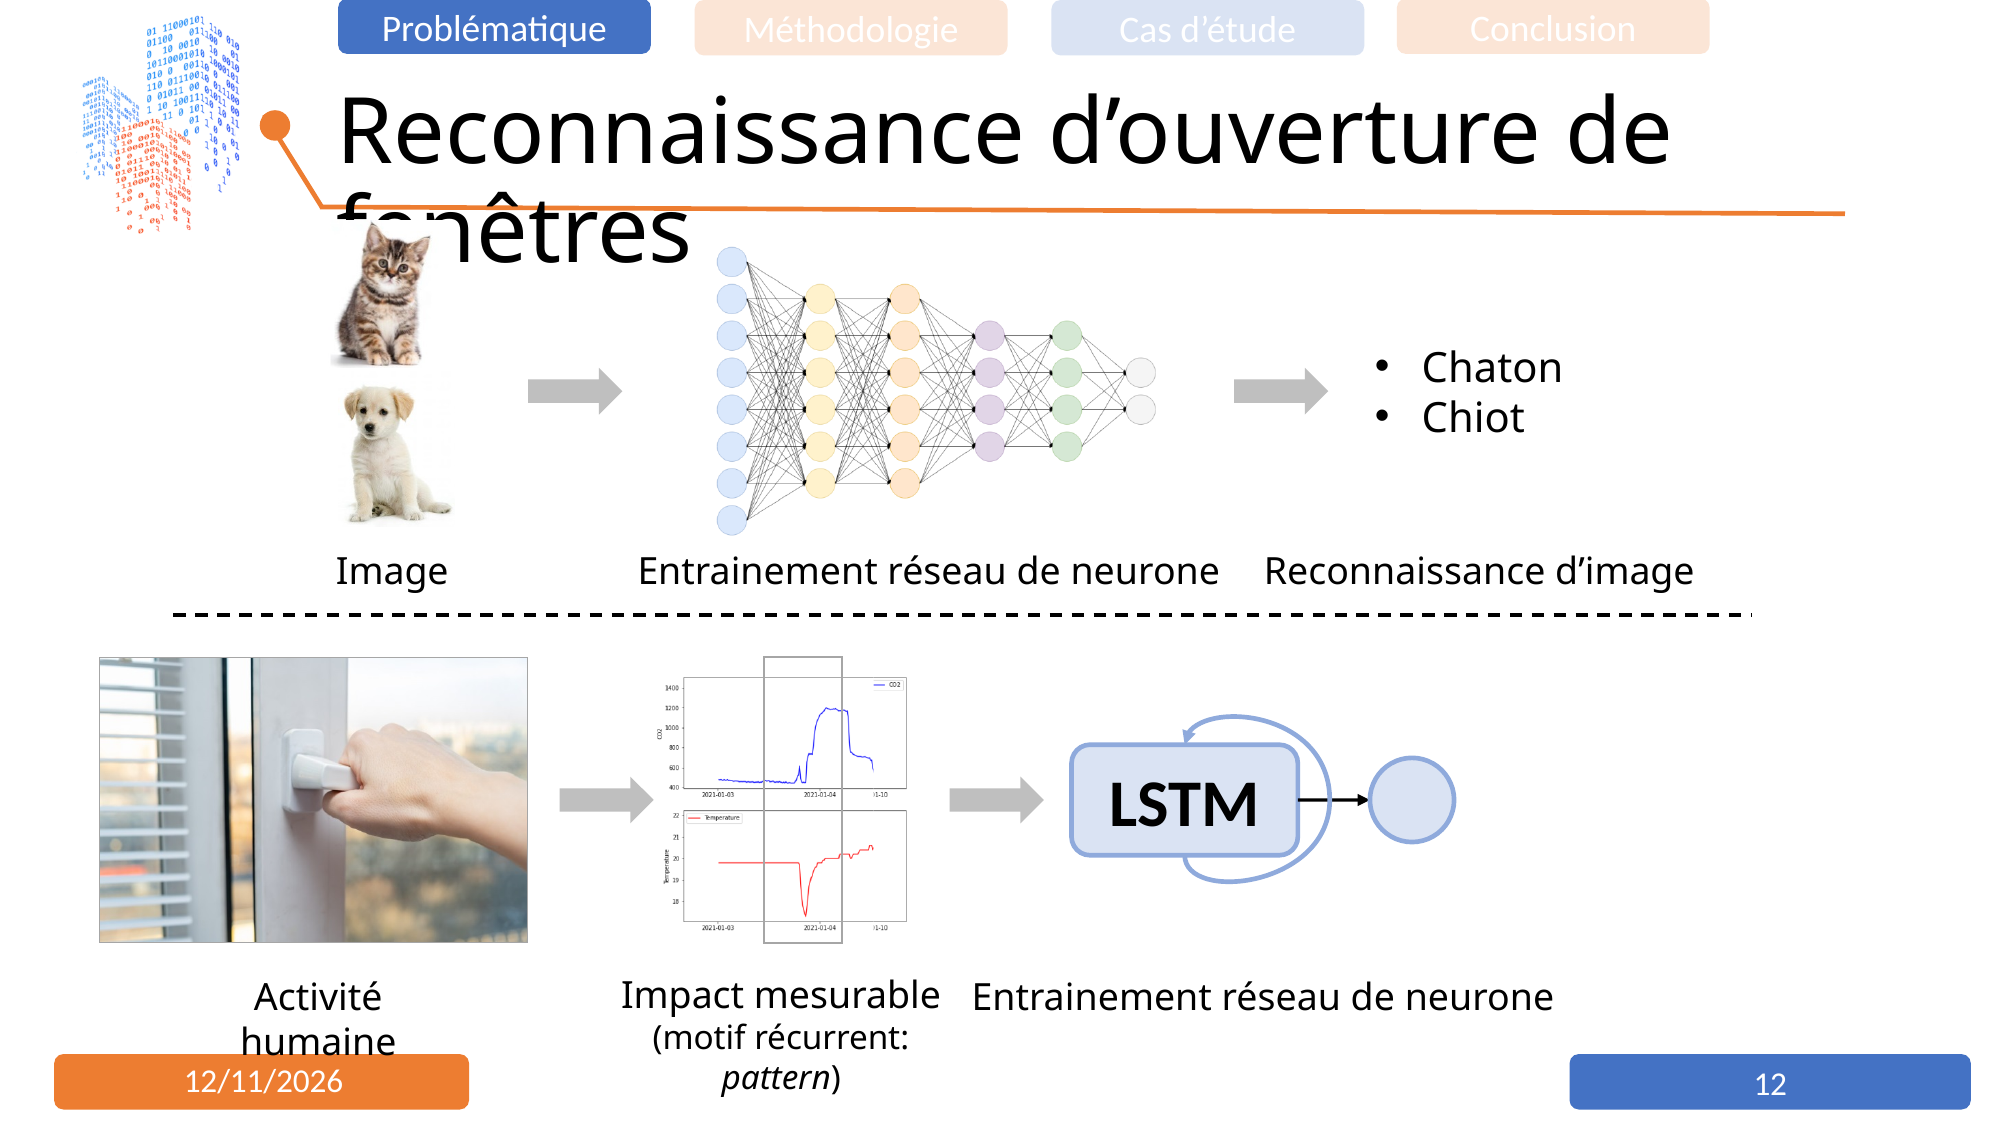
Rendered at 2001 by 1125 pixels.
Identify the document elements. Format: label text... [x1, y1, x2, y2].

text_box Méthodologie [693, 0, 1009, 57]
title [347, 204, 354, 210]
picture [653, 673, 912, 943]
text_box Problématique [336, 0, 652, 56]
text_box Activité humaine [158, 965, 479, 1071]
title Reconnaissance d’ouverture de fenêtres [321, 76, 1863, 184]
text_box [1368, 756, 1456, 844]
text_box [763, 656, 843, 673]
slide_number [57, 1049, 470, 1110]
text_box [558, 774, 653, 826]
picture [712, 242, 1160, 540]
text_box LSTM [1070, 743, 1299, 857]
text_box Cas d’étude [1050, 0, 1366, 57]
text_box [1233, 365, 1330, 418]
picture [338, 371, 455, 527]
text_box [1129, 799, 1240, 803]
text_box Impact mesurable (motif récurrent: pattern) [593, 963, 970, 1104]
text_box Reconnaissance d’image [1249, 539, 1710, 600]
slide_number 12 [1569, 1054, 1971, 1110]
text_box Entrainement réseau de neurone [622, 539, 1236, 600]
text_box Conclusion [1395, 0, 1711, 56]
text_box [527, 365, 624, 418]
picture [57, 0, 260, 253]
text_box Entrainement réseau de neurone [956, 965, 1570, 1026]
picture [99, 657, 528, 943]
text_box [948, 774, 1046, 826]
text_box Chaton Chiot [1360, 333, 1579, 448]
picture [306, 220, 455, 368]
text_box Image [321, 539, 464, 600]
